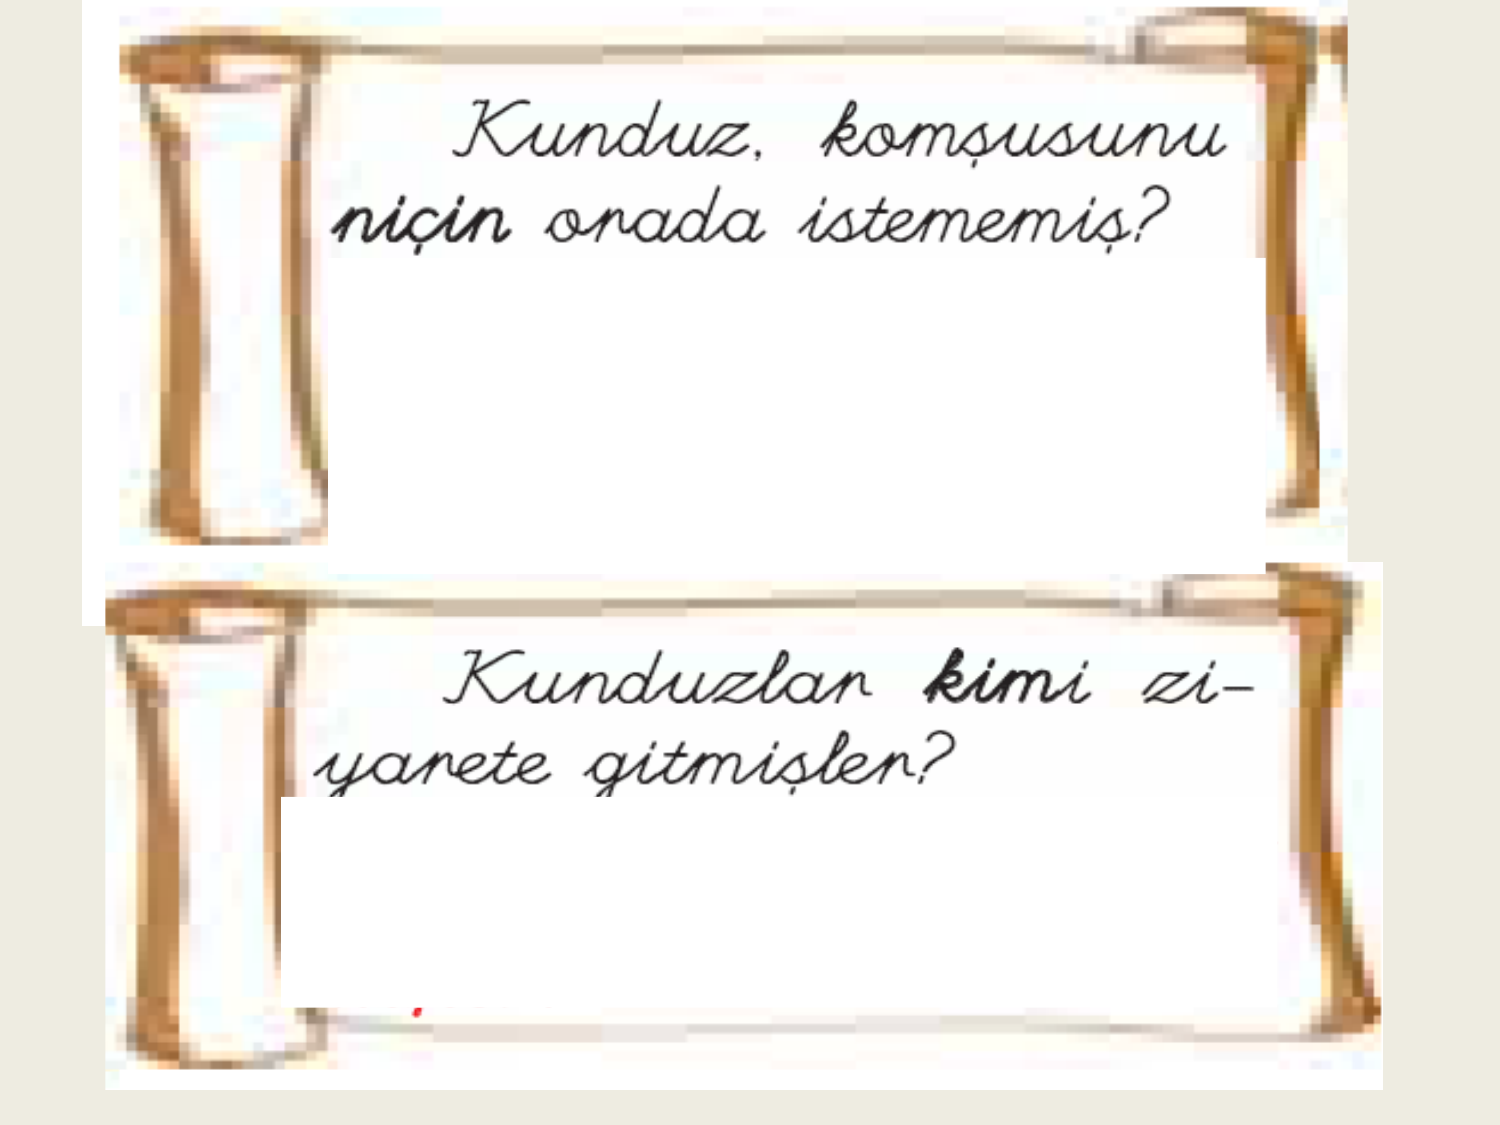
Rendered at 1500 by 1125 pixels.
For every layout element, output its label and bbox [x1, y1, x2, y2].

picture [81, 0, 1383, 1091]
